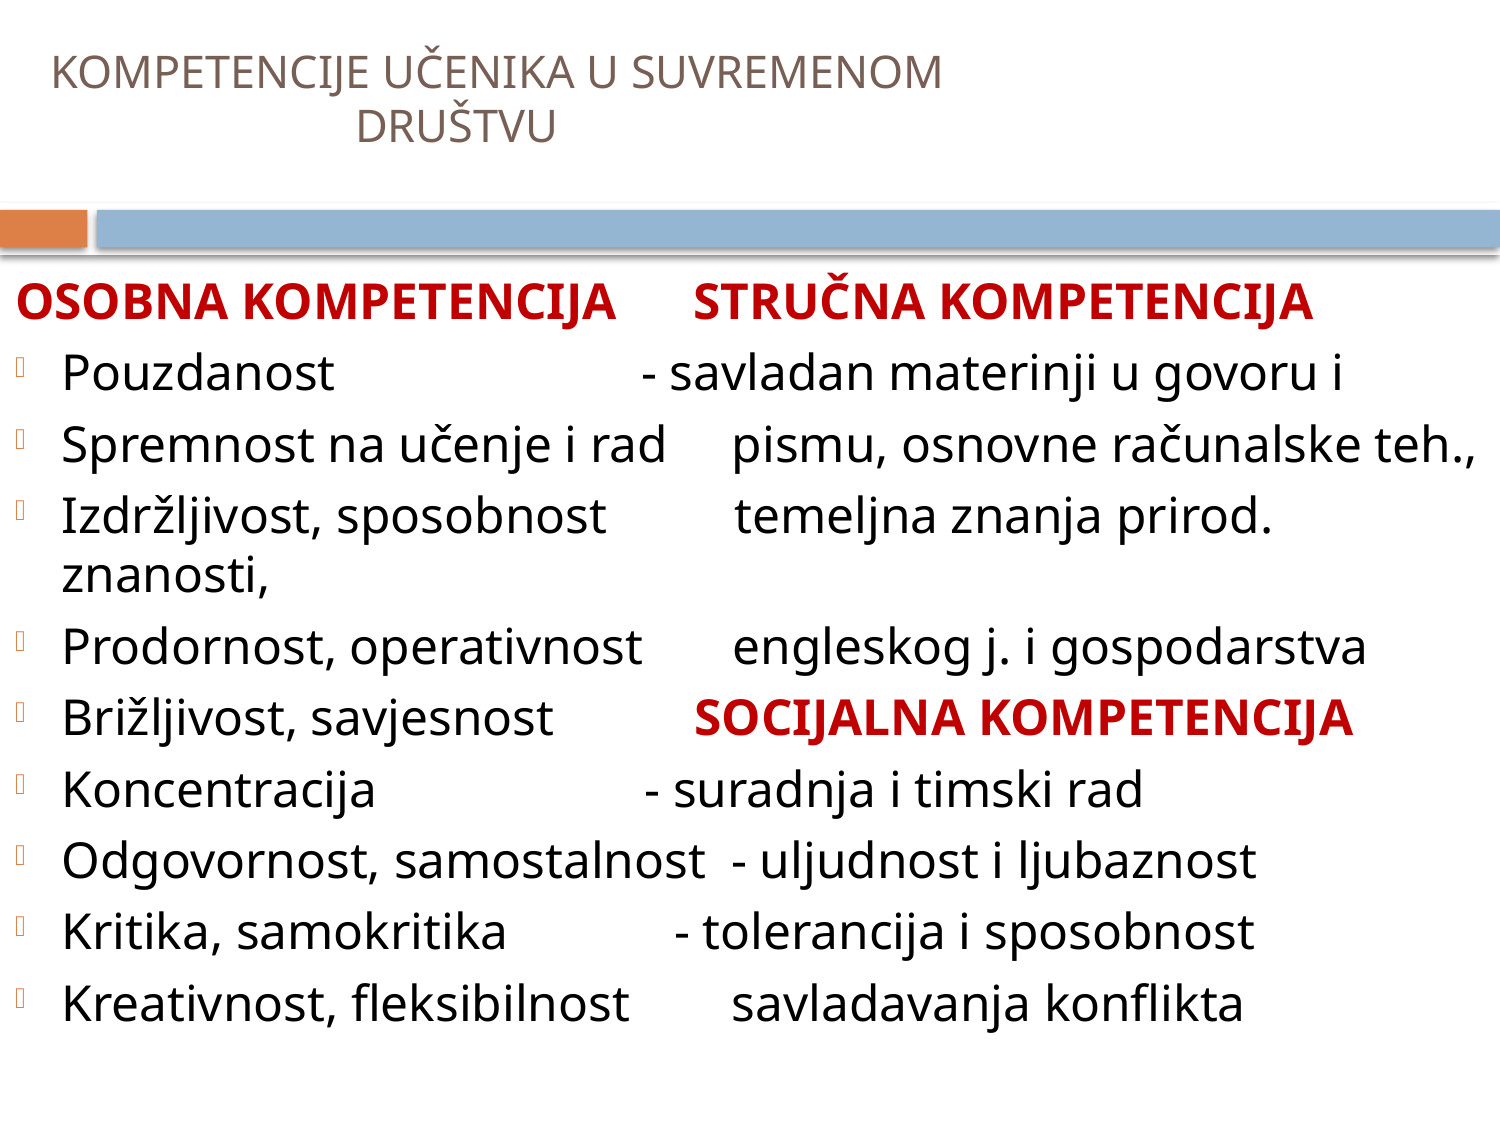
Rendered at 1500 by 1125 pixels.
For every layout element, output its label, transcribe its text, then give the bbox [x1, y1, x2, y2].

list OSOBNA KOMPETENCIJA STRUČNA KOMPETENCIJA Pouzdanost - savladan materinji u govoru i Spremnost na učenje i rad pismu, osnovne računalske teh., Izdržljivost, sposobnost temeljna znanja prirod. znanosti, Prodornost, operativnost engleskog j. i gospodarstva Brižljivost, savjesnost SOCIJALNA KOMPETENCIJA Koncentracija - suradnja i timski rad Odgovornost, samostalnost - uljudnost i ljubaznost Kritika, samokritika - tolerancija i sposobnost Kreativnost, fleksibilnost savladavanja konflikta [0, 262, 1500, 1091]
title KOMPETENCIJE UČENIKA U SUVREMENOM DRUŠTVU [34, 34, 1436, 160]
